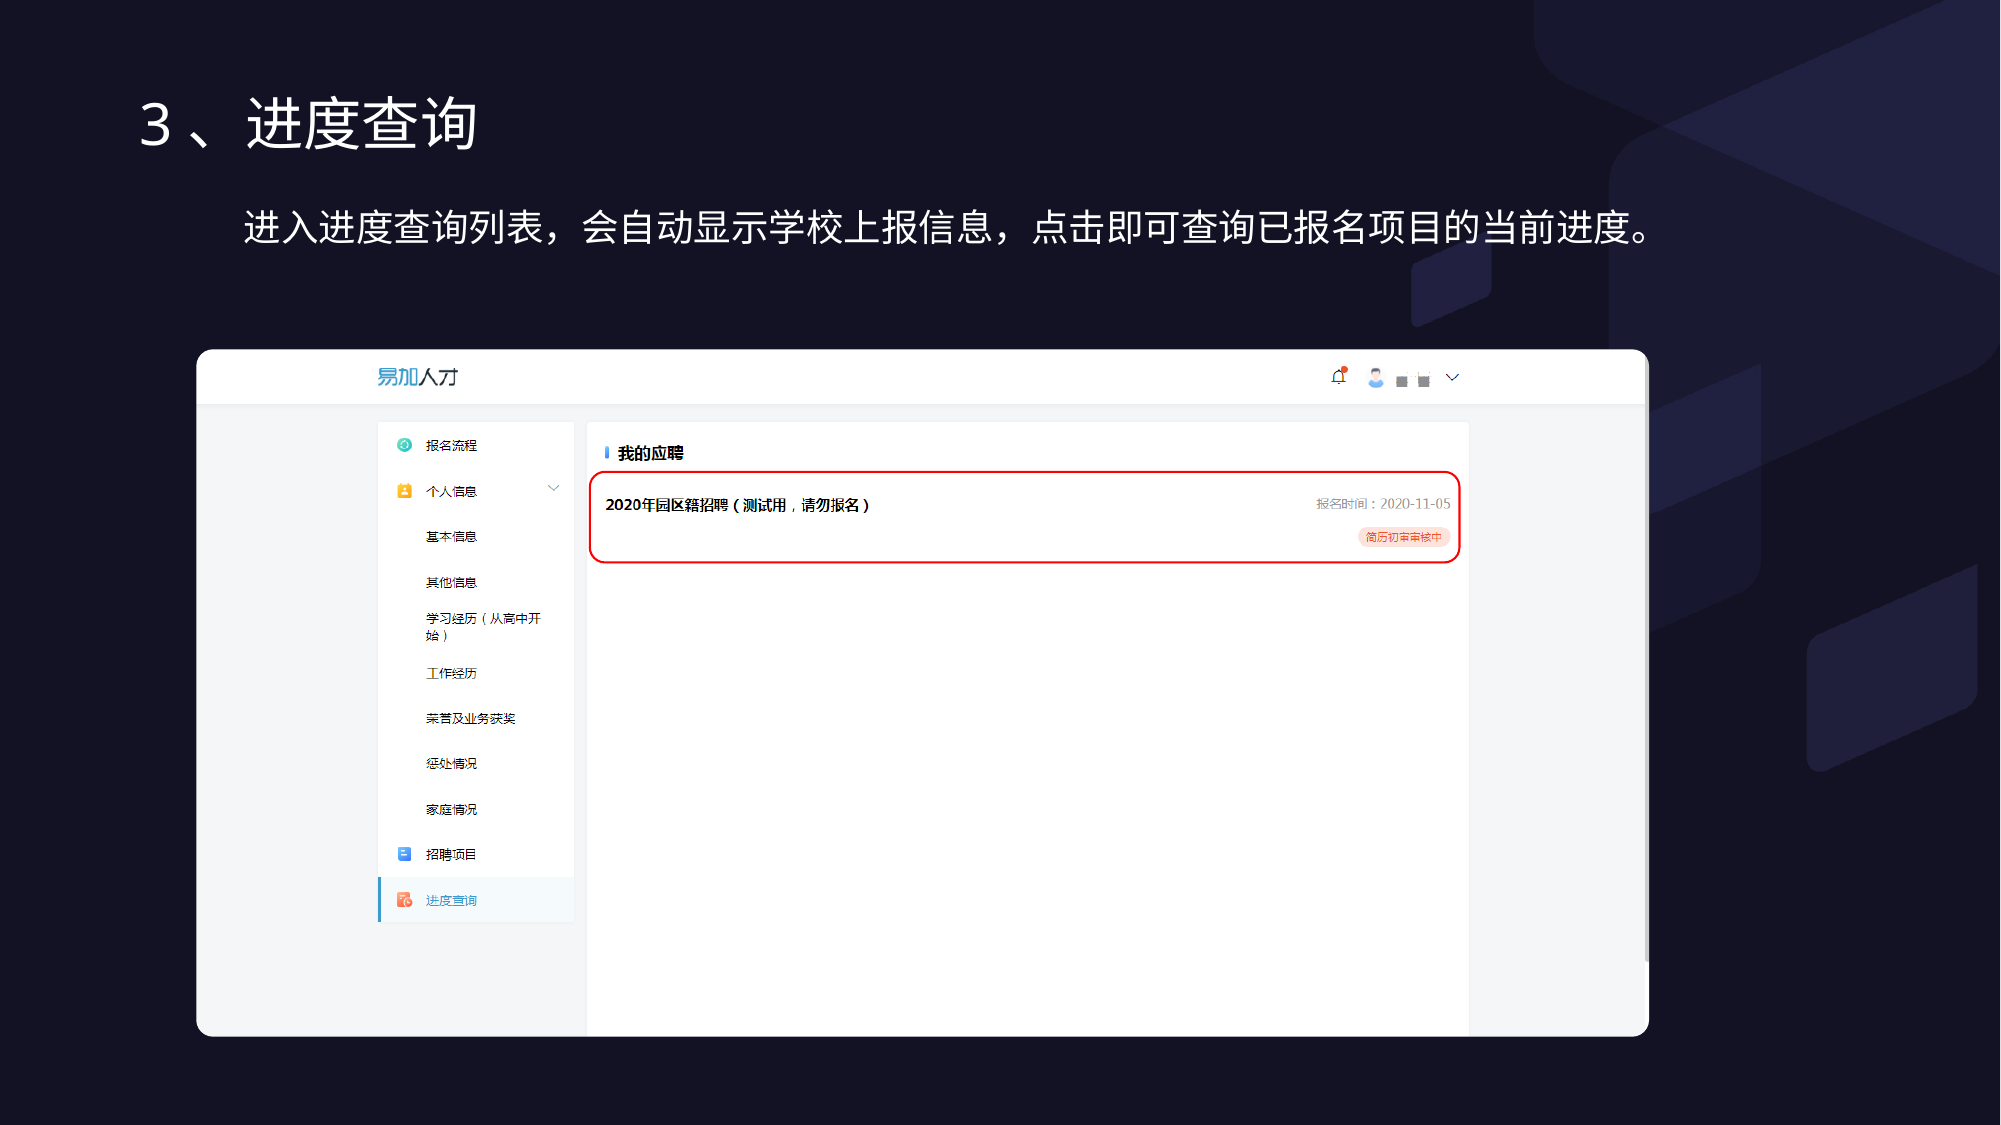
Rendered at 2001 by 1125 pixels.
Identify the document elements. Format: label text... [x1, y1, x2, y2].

picture [0, 0, 2001, 1125]
text_box 进入进度查询列表，会自动显示学校上报信息，点击即可查询已报名项目的当前进度。 [229, 197, 1824, 257]
text_box 3、进度查询 [125, 80, 784, 165]
